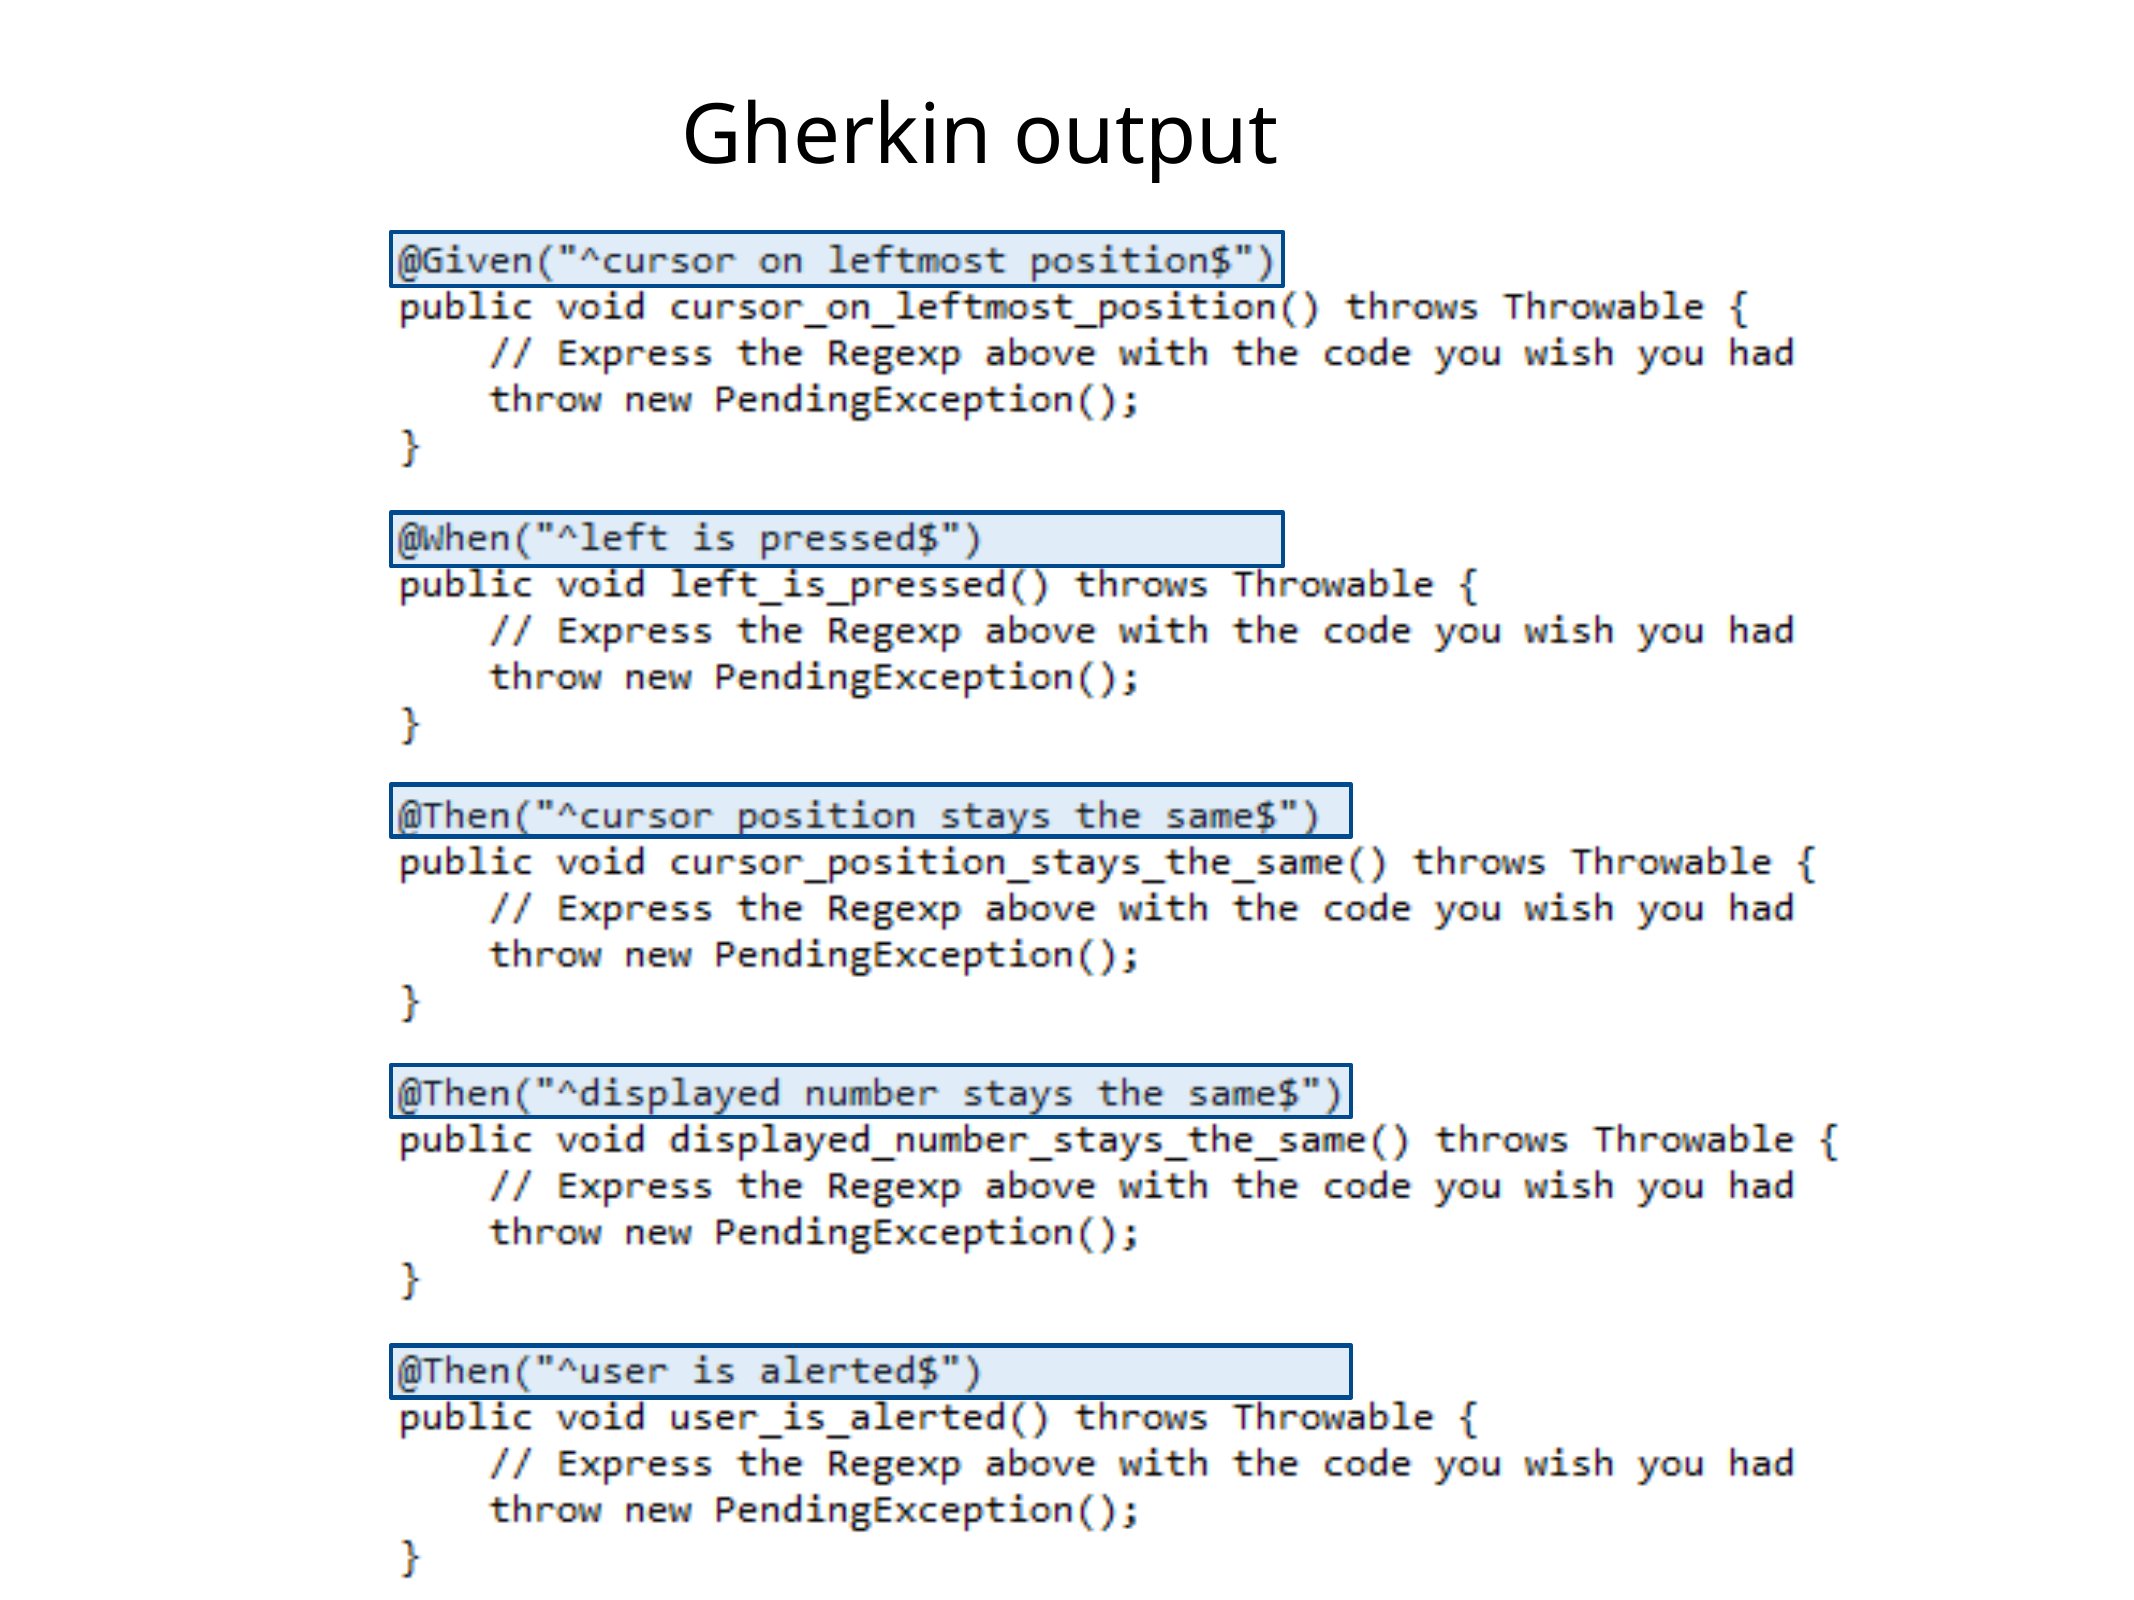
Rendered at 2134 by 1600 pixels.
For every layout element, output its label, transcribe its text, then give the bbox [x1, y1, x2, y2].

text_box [390, 227, 1922, 1600]
title Gherkin output [140, 0, 1820, 262]
